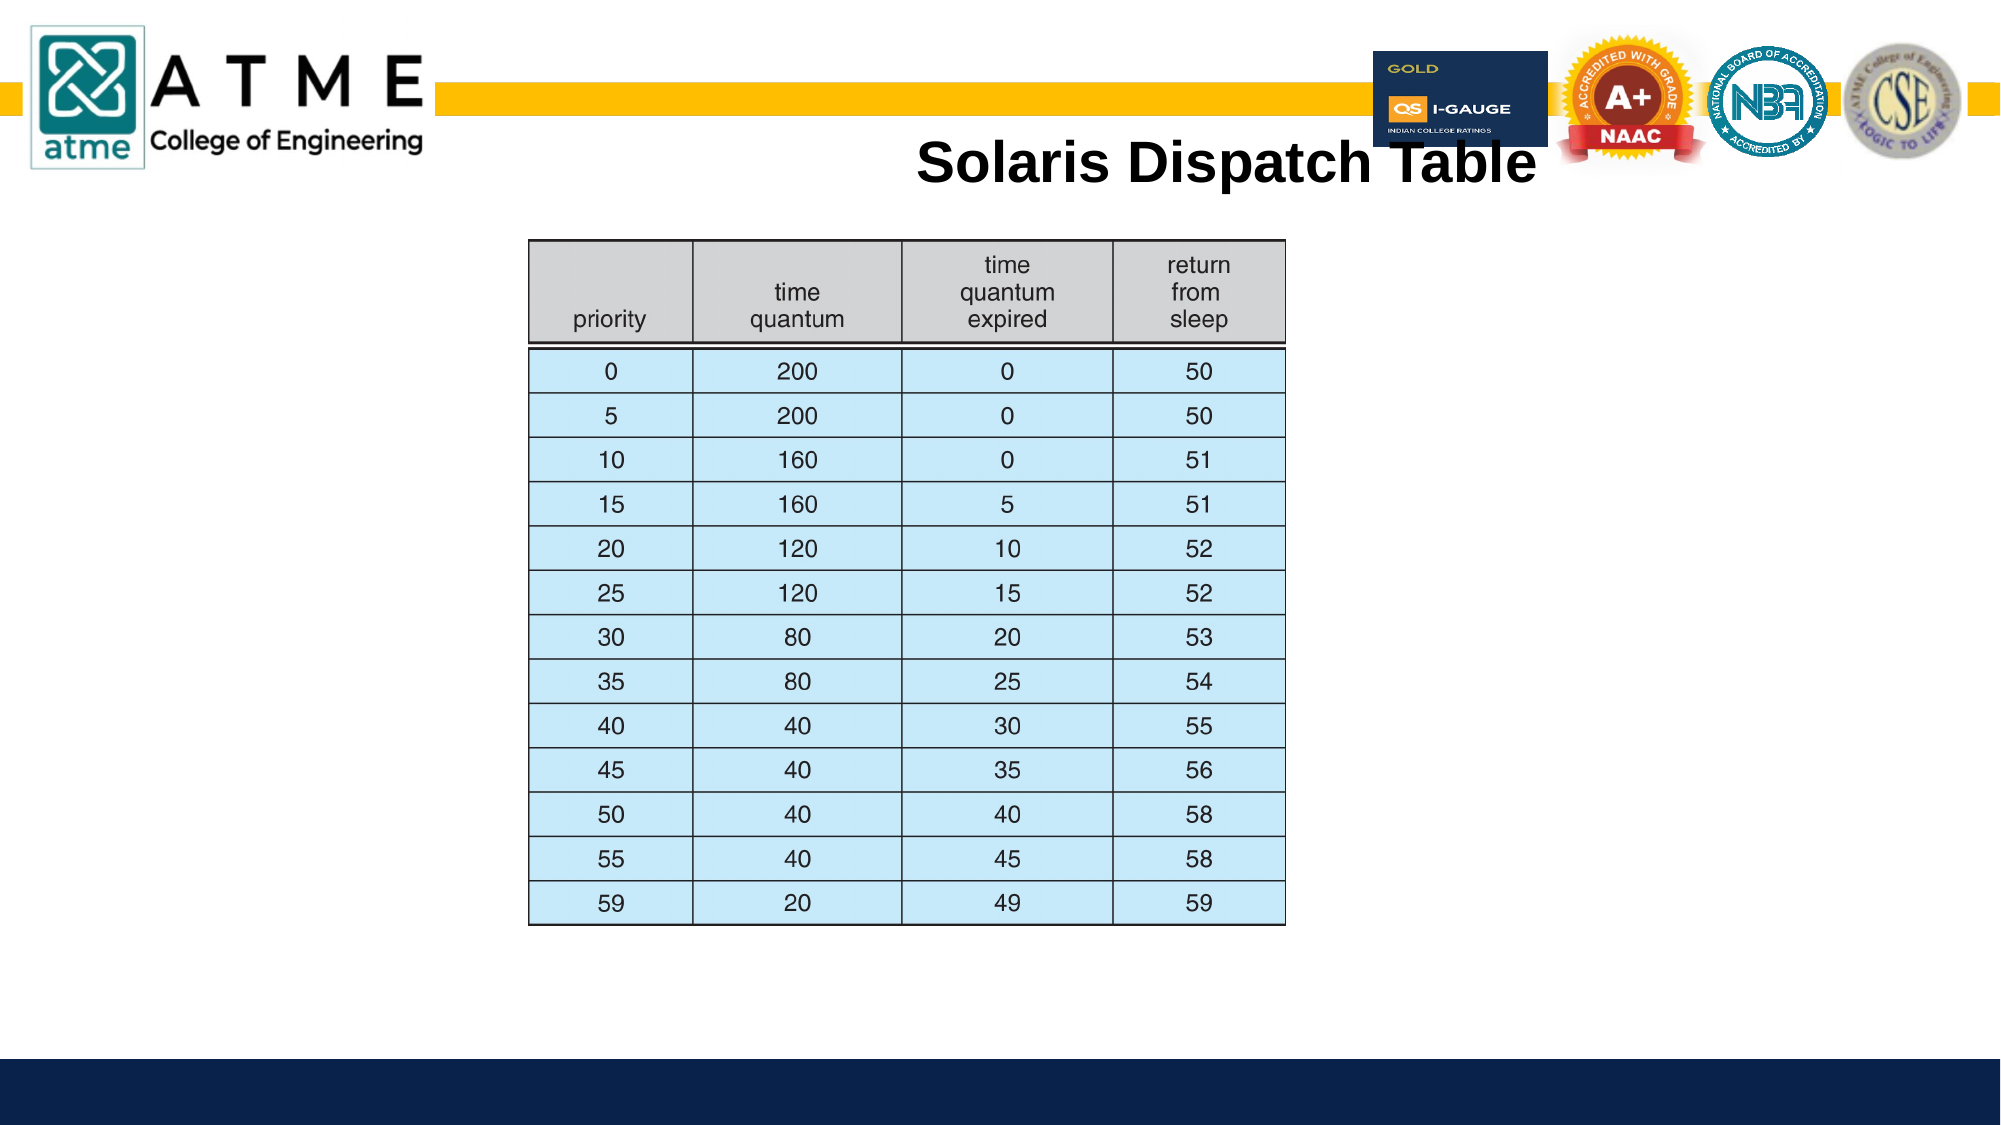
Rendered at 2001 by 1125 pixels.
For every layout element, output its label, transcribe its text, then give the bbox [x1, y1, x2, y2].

text_box Solaris Dispatch Table [902, 116, 1554, 202]
text_box [74, 239, 1425, 990]
picture [528, 239, 1286, 926]
picture [22, 15, 435, 178]
picture [1373, 20, 1828, 180]
picture [1840, 26, 1968, 176]
picture [0, 1059, 2001, 1125]
